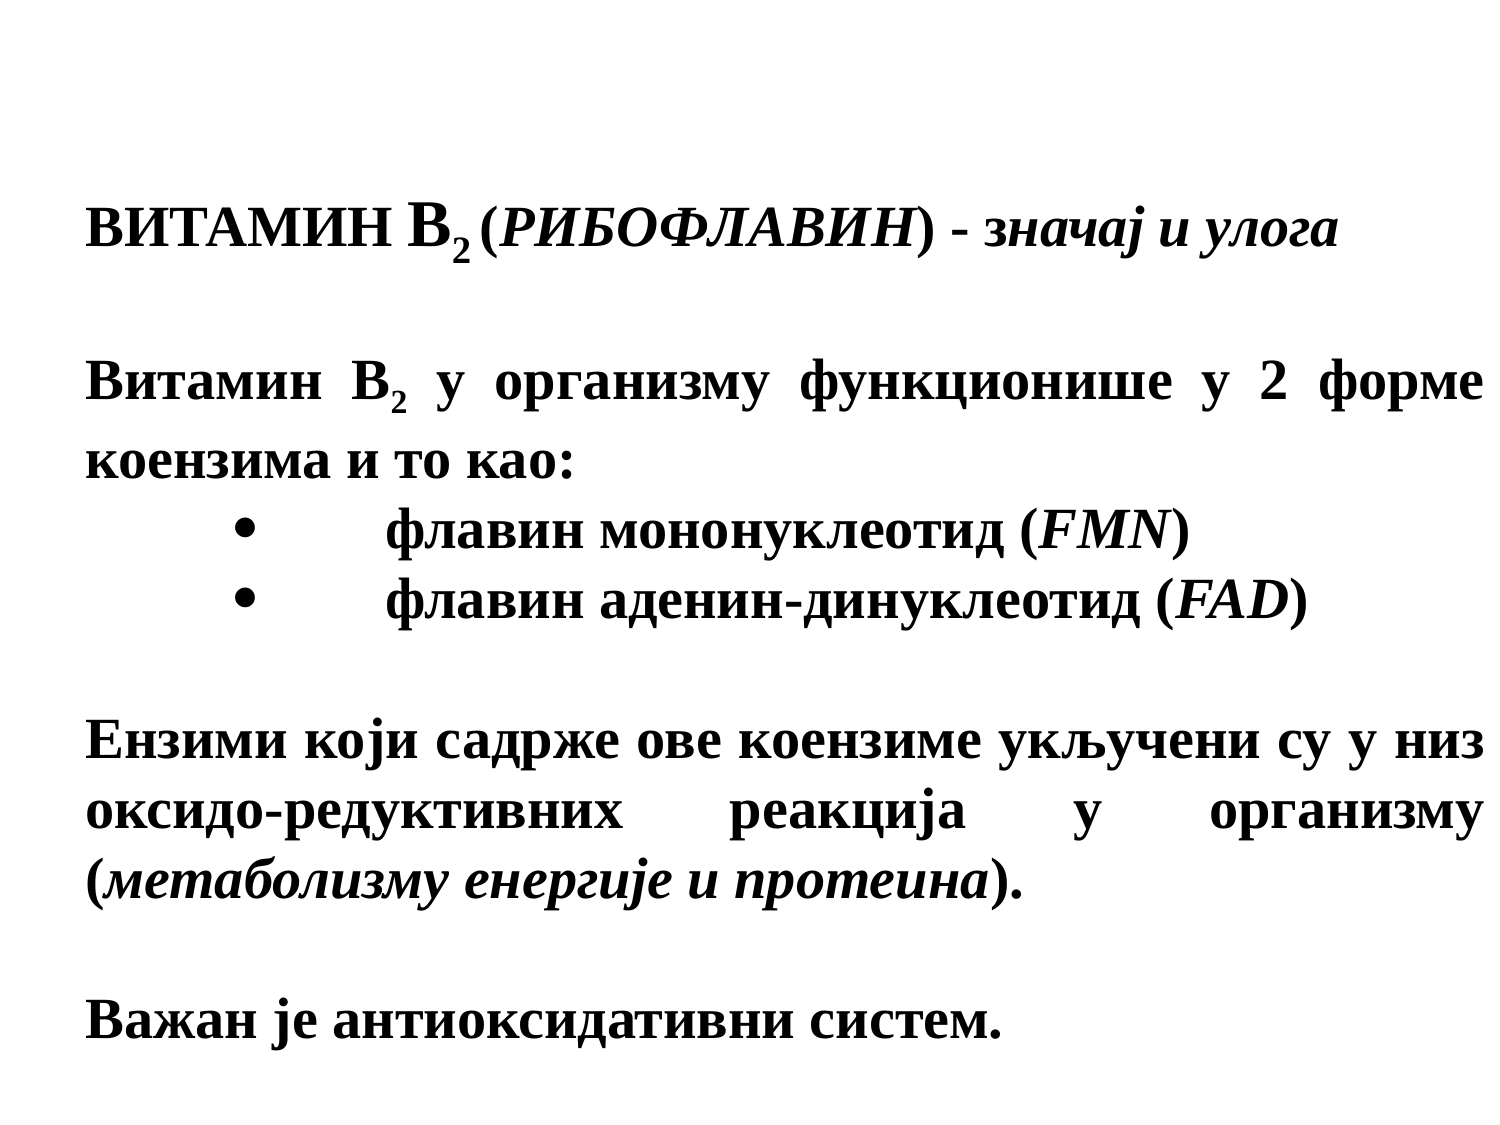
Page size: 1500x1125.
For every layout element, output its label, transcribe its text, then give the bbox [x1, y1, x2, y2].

text_box ВИТАМИН B2 (РИБОФЛАВИН) - значај и улога Витамин B2 у организму функционише у 2 форме коензима и то као: · флавин мононуклеотид (FMN) · флавин аденин-динуклеотид (FAD) Ензими који садрже ове коензиме укључени су у низ оксидо-редуктивних реакција у организму (метаболизму енергије и протеина). Важан је антиоксидативни систем. [70, 172, 1500, 1058]
